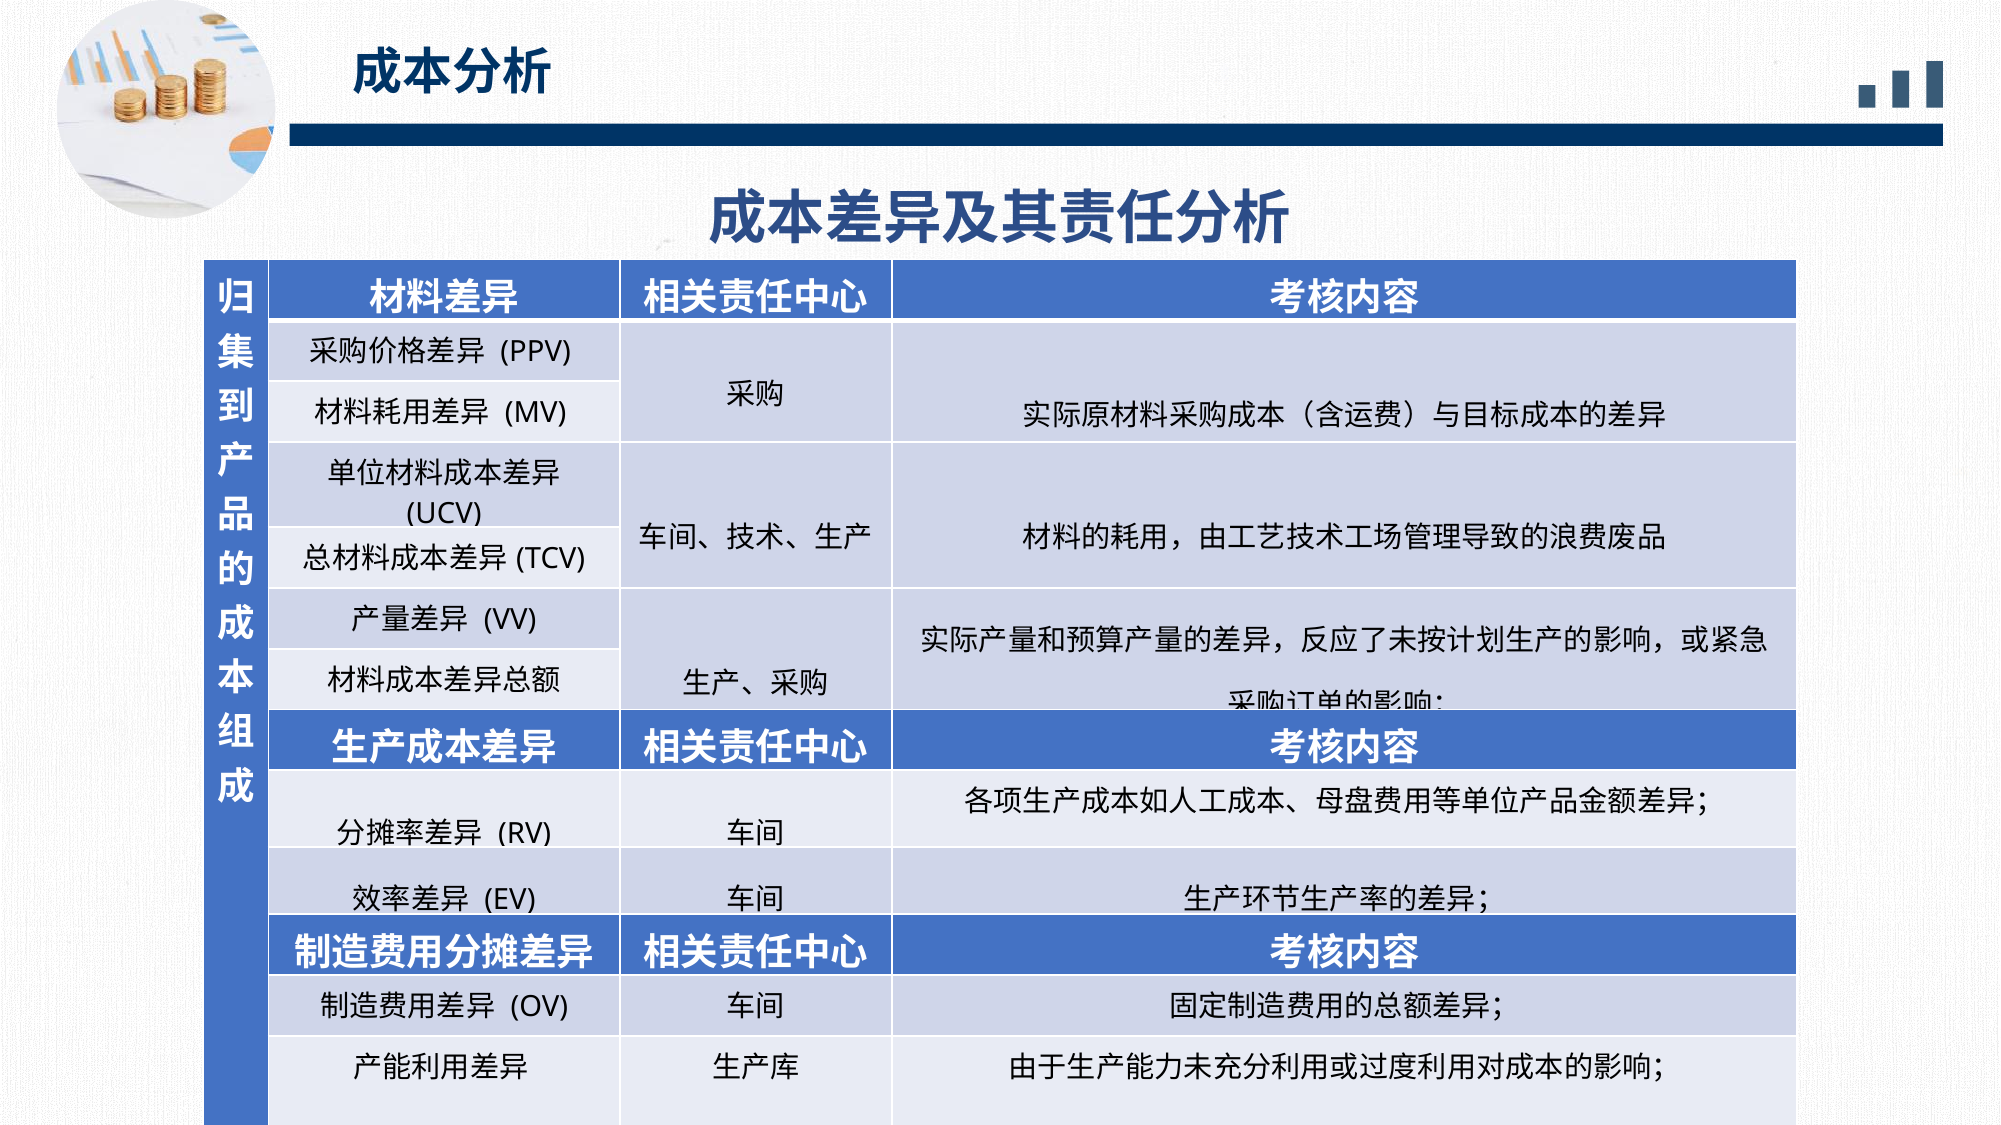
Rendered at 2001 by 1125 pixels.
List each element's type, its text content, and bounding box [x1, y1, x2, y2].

table_cell 实际产量和预算产量的差异，反应了未按计划生产的影响，或紧急采购订单的影响； [893, 589, 1796, 709]
table_cell 车间 [621, 848, 891, 913]
table_cell 车间 [621, 771, 891, 846]
table_cell 制造费用差异 (OV) [269, 976, 619, 1035]
table_cell 产量差异 (VV) [269, 589, 619, 648]
table_cell 车间、技术、生产 [621, 443, 891, 587]
table_cell 实际原材料采购成本（含运费）与目标成本的差异 [893, 323, 1796, 441]
table_header 考核内容 [893, 260, 1796, 318]
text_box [1858, 60, 1944, 108]
table_cell 采购价格差异 (PPV) [269, 323, 619, 380]
text_box [289, 123, 1944, 147]
table_cell 车间 [621, 976, 891, 1035]
table_header 相关责任中心 [621, 260, 891, 318]
table_cell 采购 [621, 323, 891, 441]
table_cell 单位材料成本差异 (UCV) [269, 443, 619, 526]
table_cell 生产、采购 [621, 589, 891, 709]
table_cell 分摊率差异 (RV) [269, 771, 619, 846]
table_cell 材料成本差异总额 [269, 650, 619, 709]
table_cell 材料的耗用，由工艺技术工场管理导致的浪费废品 [893, 443, 1796, 587]
table_cell 产能利用差异 [269, 1037, 619, 1125]
picture [0, 0, 2001, 1125]
text_box 成本差异及其责任分析 [464, 167, 1536, 259]
table_cell 生产库 [621, 1037, 891, 1125]
table_header 归集到产品的成本组成 [204, 260, 268, 1125]
table_cell 考核内容 [893, 710, 1796, 769]
table_cell 考核内容 [893, 915, 1796, 974]
text_box 成本分析 [337, 31, 568, 107]
table_cell 材料耗用差异 (MV) [269, 382, 619, 441]
table_cell 制造费用分摊差异 [269, 915, 619, 974]
table_cell 总材料成本差异(TCV) [269, 528, 619, 587]
table_cell 各项生产成本如人工成本、母盘费用等单位产品金额差异； [893, 771, 1796, 846]
table_cell 由于生产能力未充分利用或过度利用对成本的影响； [893, 1037, 1796, 1125]
table_cell 生产环节生产率的差异； [893, 848, 1796, 913]
table_cell 固定制造费用的总额差异； [893, 976, 1796, 1035]
table_cell 相关责任中心 [621, 915, 891, 974]
table_cell 相关责任中心 [621, 710, 891, 769]
table_header 材料差异 [269, 260, 619, 318]
table_cell 效率差异 (EV) [269, 848, 619, 913]
text_box [55, 0, 277, 220]
table_cell 生产成本差异 [269, 710, 619, 769]
